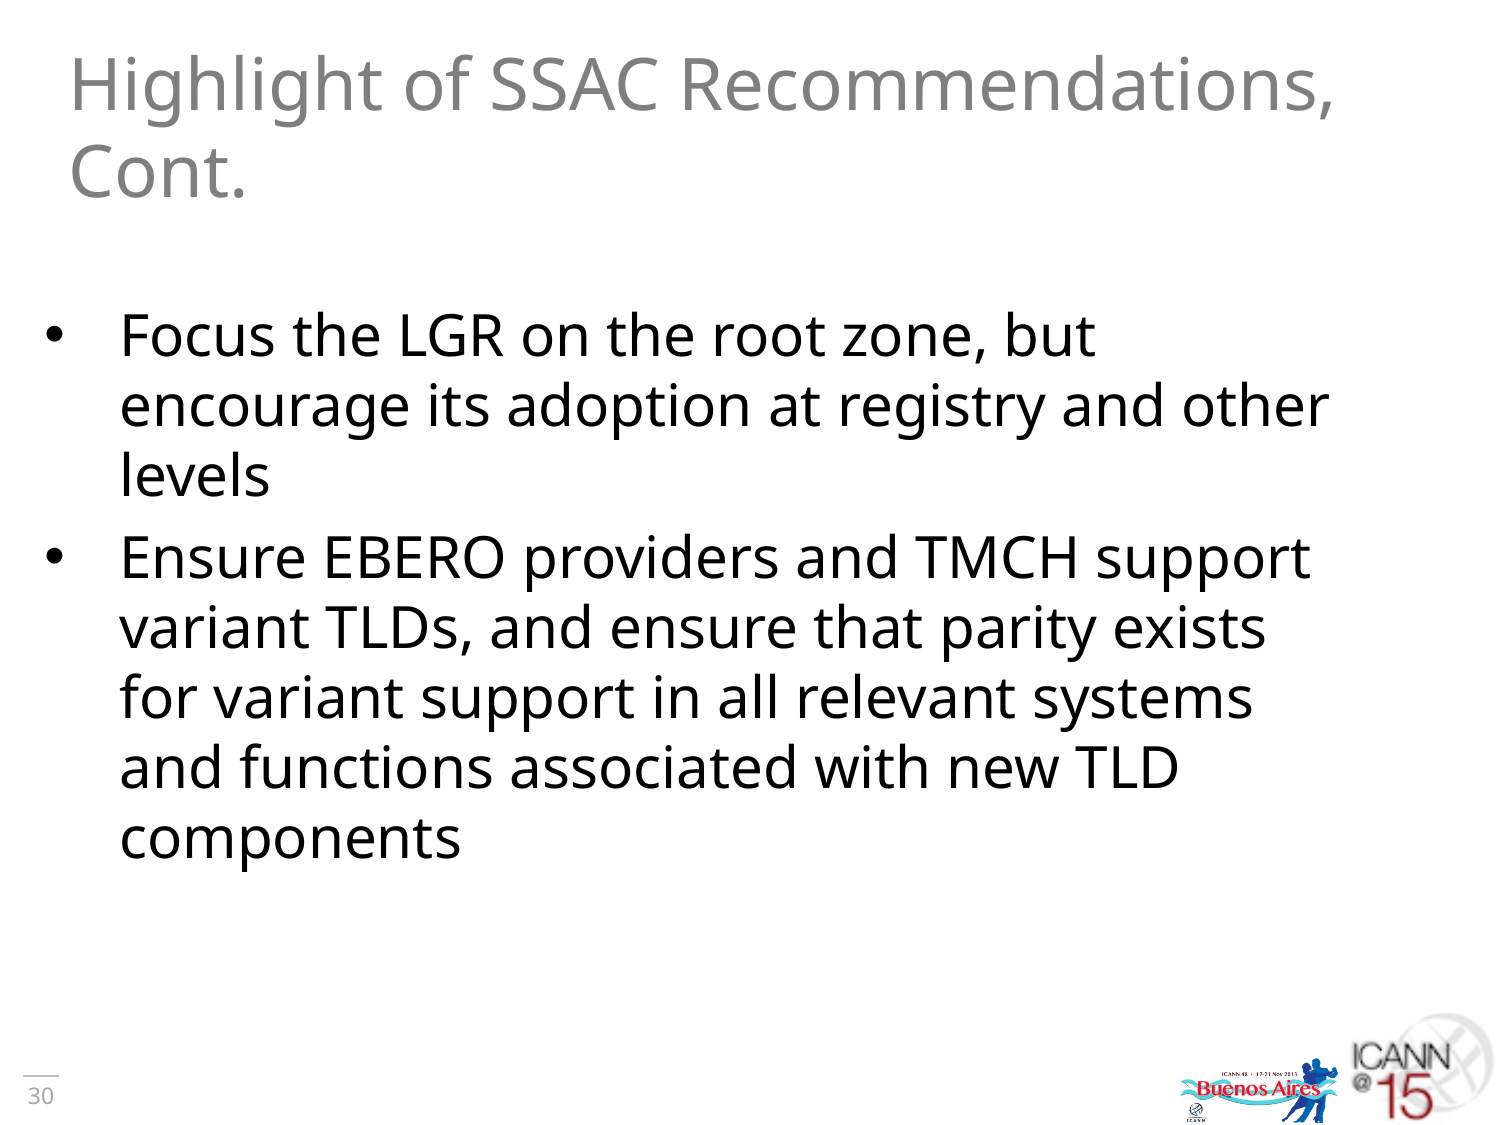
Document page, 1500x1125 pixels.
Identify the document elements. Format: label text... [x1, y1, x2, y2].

picture [1178, 1013, 1500, 1125]
list Focus the LGR on the root zone, but encourage its adoption at registry and other levels Ensure EBERO providers and TMCH support variant TLDs, and ensure that parity exists for variant support in all relevant systems and functions associated with new TLD components [29, 290, 1353, 894]
title Highlight of SSAC Recommendations, Cont. [53, 30, 1424, 220]
